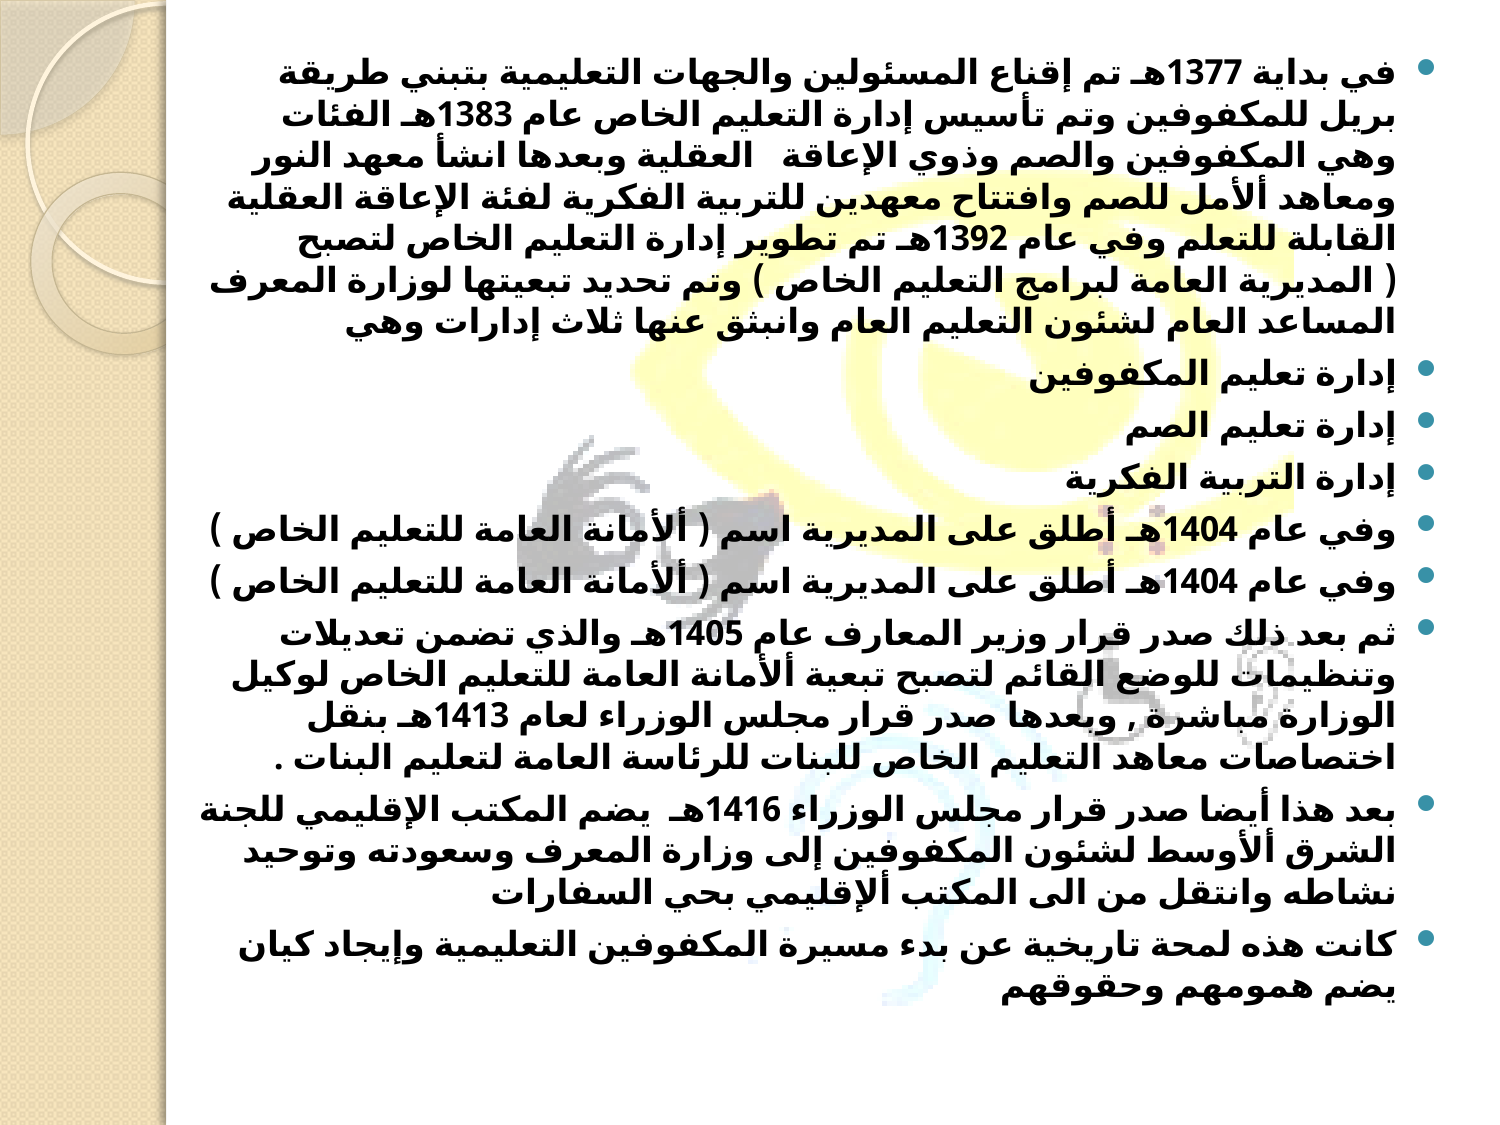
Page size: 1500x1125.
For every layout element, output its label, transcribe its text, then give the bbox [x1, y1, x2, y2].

picture [265, 125, 1294, 1036]
list في بداية 1377هـ تم إقناع المسئولين والجهات التعليمية بتبني طريقة بريل للمكفوفين وتم تأسيس إدارة التعليم الخاص عام 1383هـ الفئات وهي المكفوفين والصم وذوي الإعاقة العقلية وبعدها انشأ معهد النور ومعاهد ألأمل للصم وافتتاح معهدين للتربية الفكرية لفئة الإعاقة العقلية القابلة للتعلم وفي عام 1392هـ تم تطوير إدارة التعليم الخاص لتصبح ( المديرية العامة لبرامج التعليم الخاص ) وتم تحديد تبعيتها لوزارة المعرف المساعد العام لشئون التعليم العام وانبثق عنها ثلاث إدارات وهي إدارة تعليم المكفوفين إدارة تعليم الصم إدارة التربية الفكرية وفي عام 1404هـ أطلق على المديرية اسم ( ألأمانة العامة للتعليم الخاص ) وفي عام 1404هـ أطلق على المديرية اسم ( ألأمانة العامة للتعليم الخاص ) ثم بعد ذلك صدر قرار وزير المعارف عام 1405هـ والذي تضمن تعديلات وتنظيمات للوضع القائم لتصبح تبعية ألأمانة العامة للتعليم الخاص لوكيل الوزارة مباشرة , وبعدها صدر قرار مجلس الوزراء لعام 1413هـ بنقل اختصاصات معاهد التعليم الخاص للبنات للرئاسة العامة لتعليم البنات . بعد هذا أيضا صدر قرار مجلس الوزراء 1416هـ يضم المكتب الإقليمي للجنة الشرق ألأوسط لشئون المكفوفين إلى وزارة المعرف وسعودته وتوحيد نشاطه وانتقل من الى المكتب ألإقليمي بحي السفارات كانت هذه لمحة تاريخية عن بدء مسيرة المكفوفين التعليمية وإيجاد كيان يضم همومهم وحقوقهم [183, 42, 1466, 1025]
